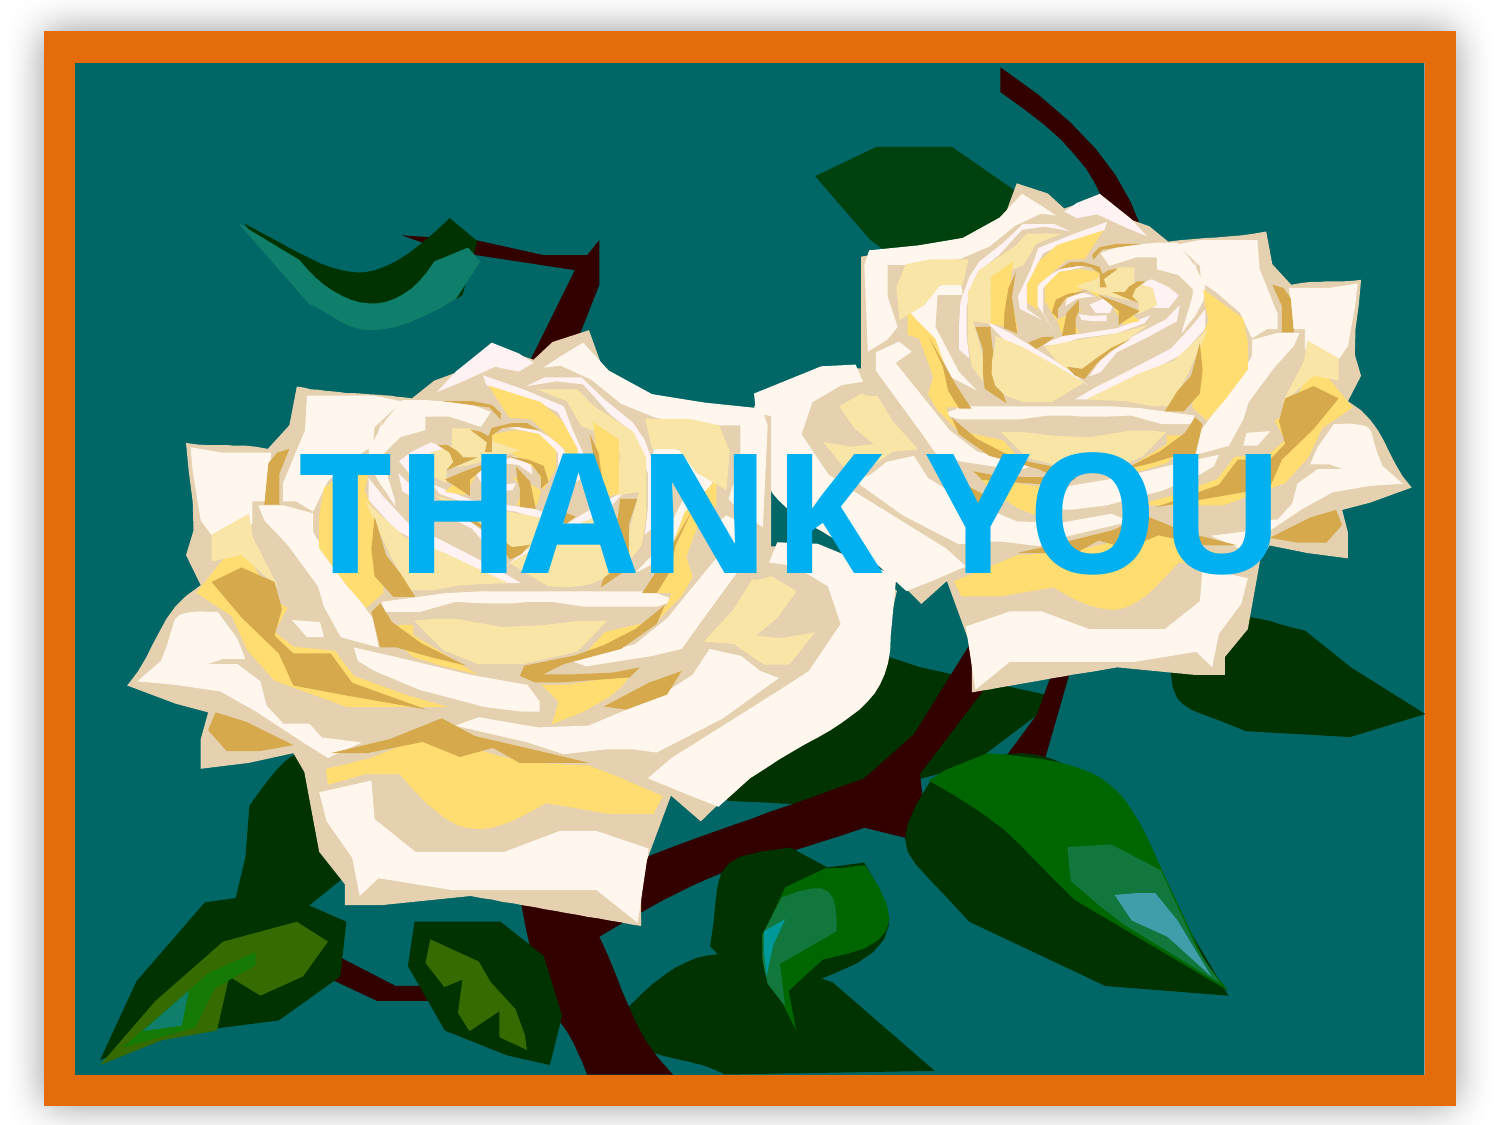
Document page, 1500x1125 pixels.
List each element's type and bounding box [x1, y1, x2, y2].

picture [74, 62, 1426, 1076]
